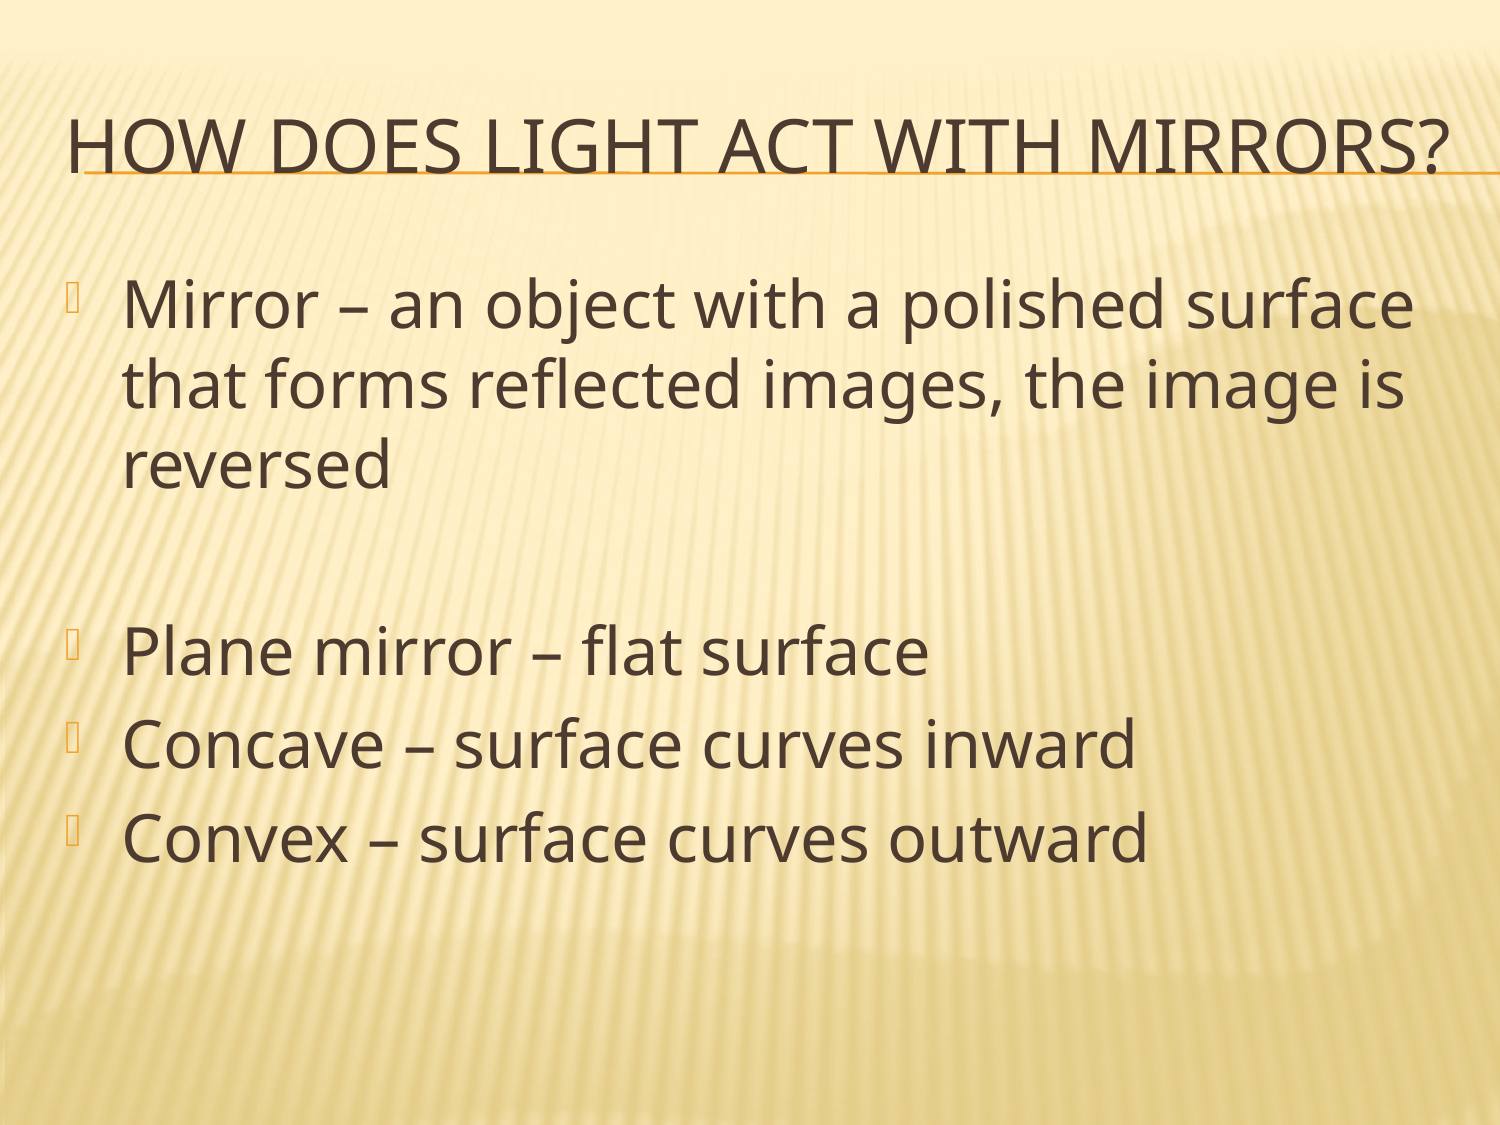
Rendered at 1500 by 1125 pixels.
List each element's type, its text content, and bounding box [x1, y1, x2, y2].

list Mirror – an object with a polished surface that forms reflected images, the image is reversed Plane mirror – flat surface Concave – surface curves inward Convex – surface curves outward [50, 254, 1475, 998]
title How does light act with mirrors? [50, 75, 1475, 213]
